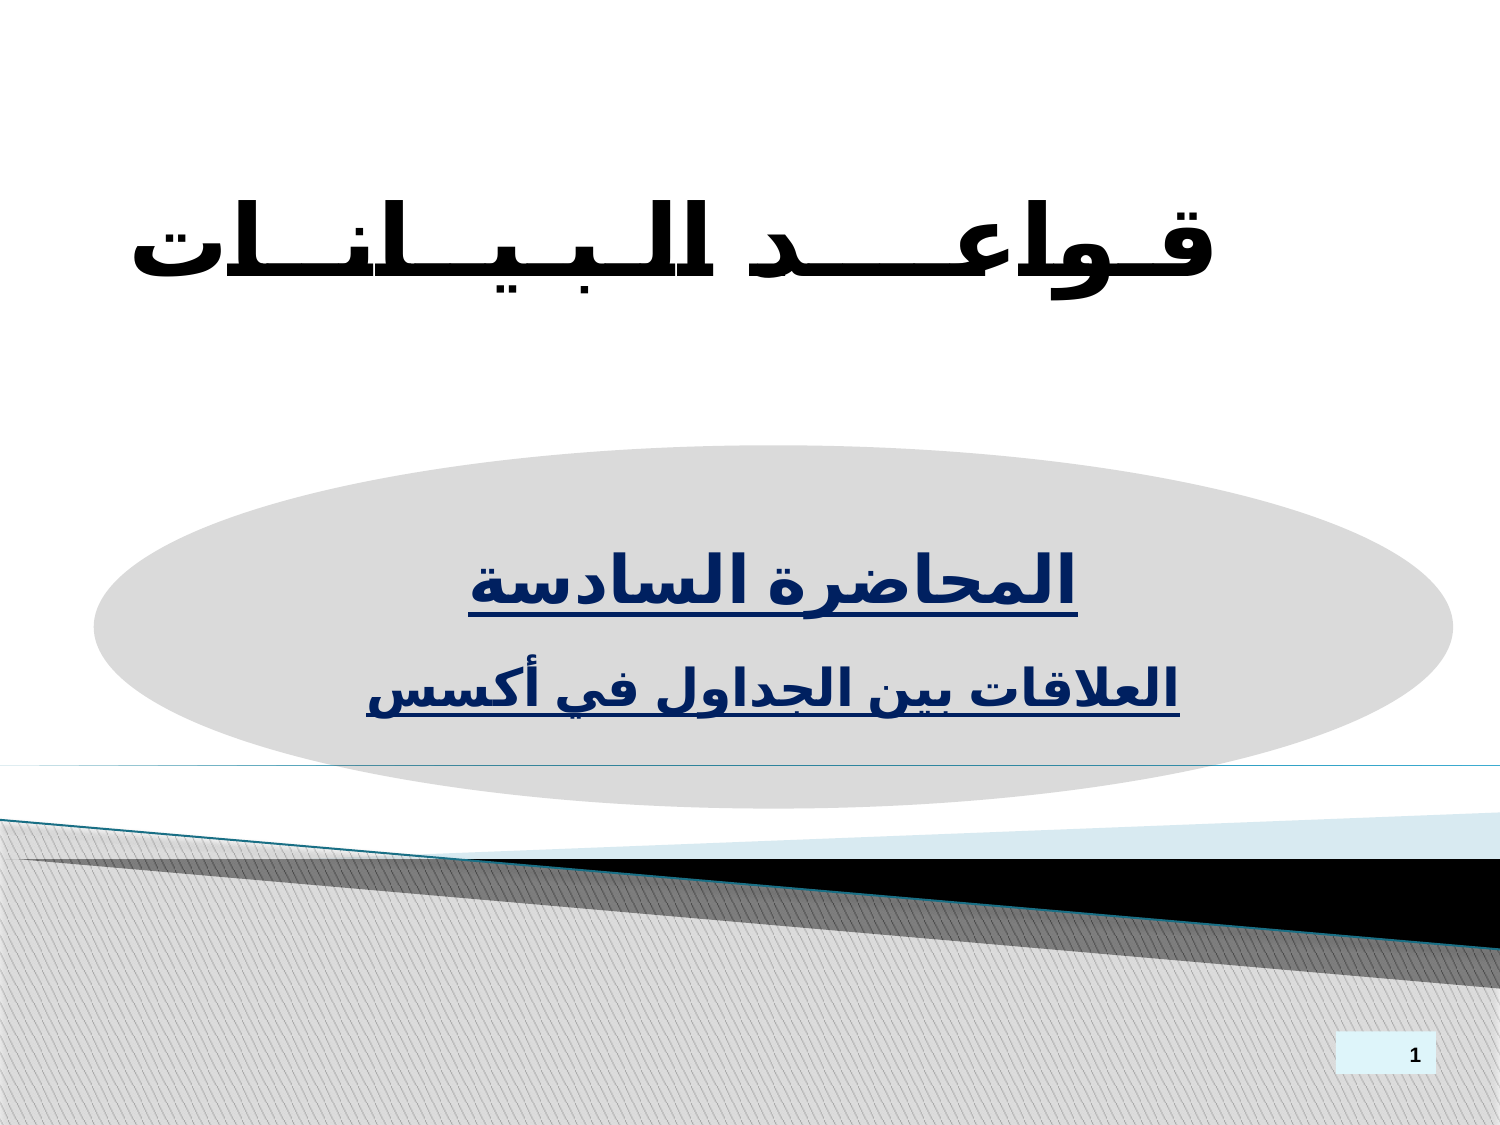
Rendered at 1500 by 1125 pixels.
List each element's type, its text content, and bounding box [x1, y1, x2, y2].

text_box المحاضرة السادسة العلاقات بين الجداول في أكسس [93, 445, 1454, 809]
slide_number 1 [1335, 1031, 1436, 1074]
text_box قـواعــــد الـبـيــانــات [93, 175, 1257, 417]
picture [5, 859, 1500, 989]
